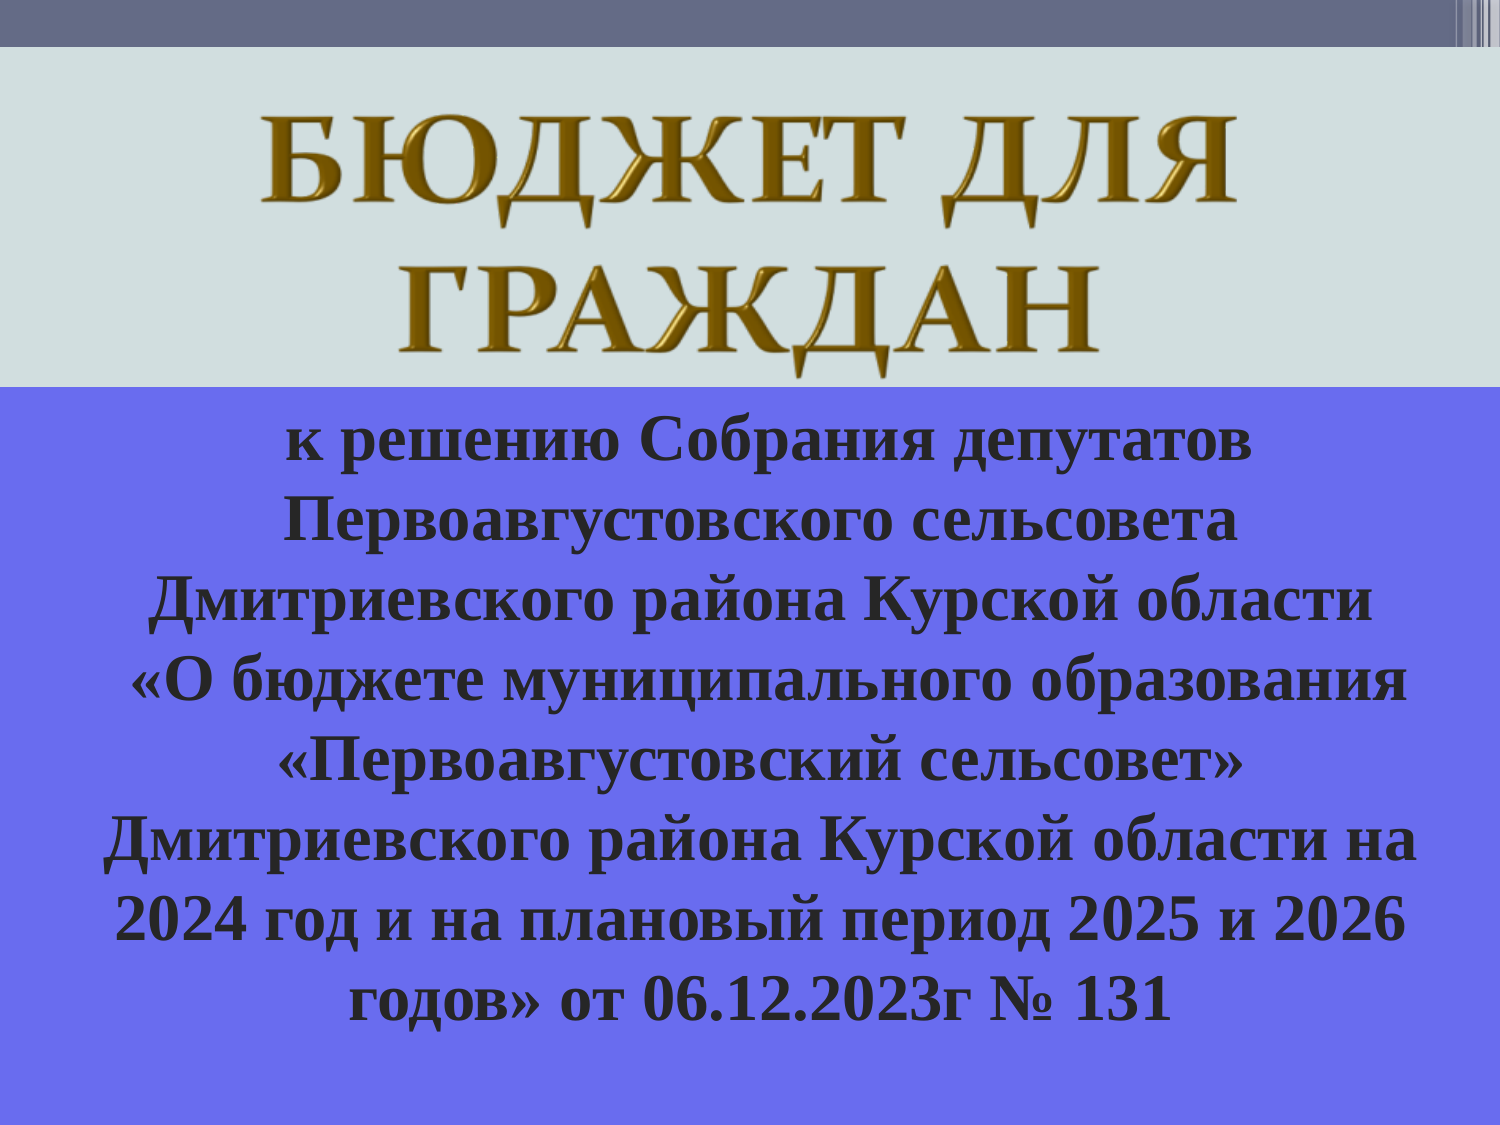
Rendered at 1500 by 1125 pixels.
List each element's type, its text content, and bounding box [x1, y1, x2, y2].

text_box к решению Собрания депутатов Первоавгустовского сельсовета Дмитриевского района Курской области «О бюджете муниципального образования «Первоавгустовский сельсовет» Дмитриевского района Курской области на 2024 год и на плановый период 2025 и 2026 годов» от 06.12.2023г № 131 [70, 395, 1454, 1121]
picture [0, 46, 1500, 387]
